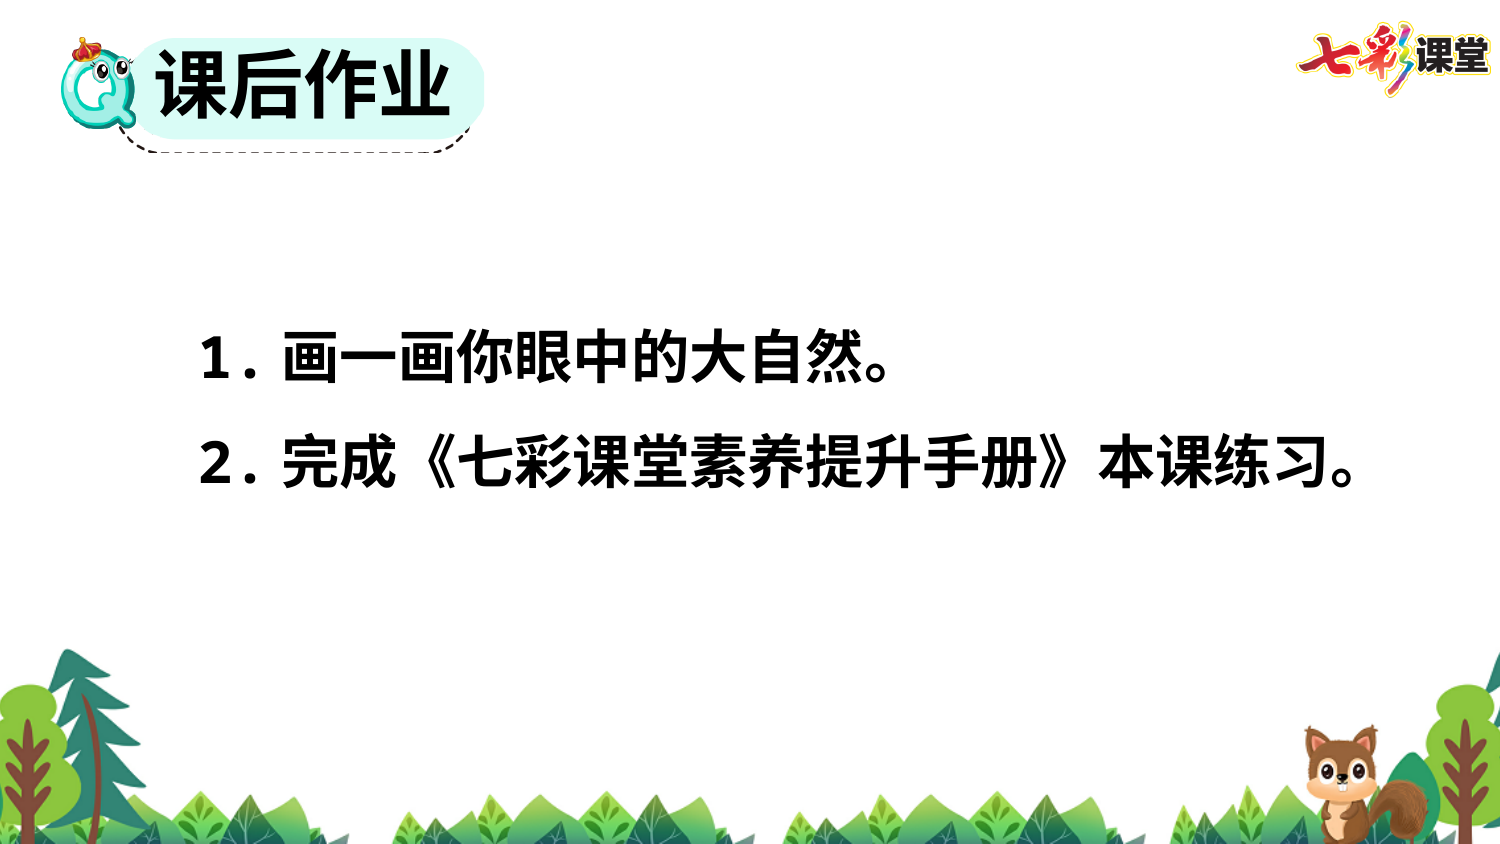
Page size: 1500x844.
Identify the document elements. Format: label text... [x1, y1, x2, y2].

text_box 课后作业 [141, 32, 491, 134]
picture [0, 0, 1500, 844]
text_box 1.画一画你眼中的大自然。 2.完成《七彩课堂素养提升手册》本课练习。 [182, 277, 1483, 503]
